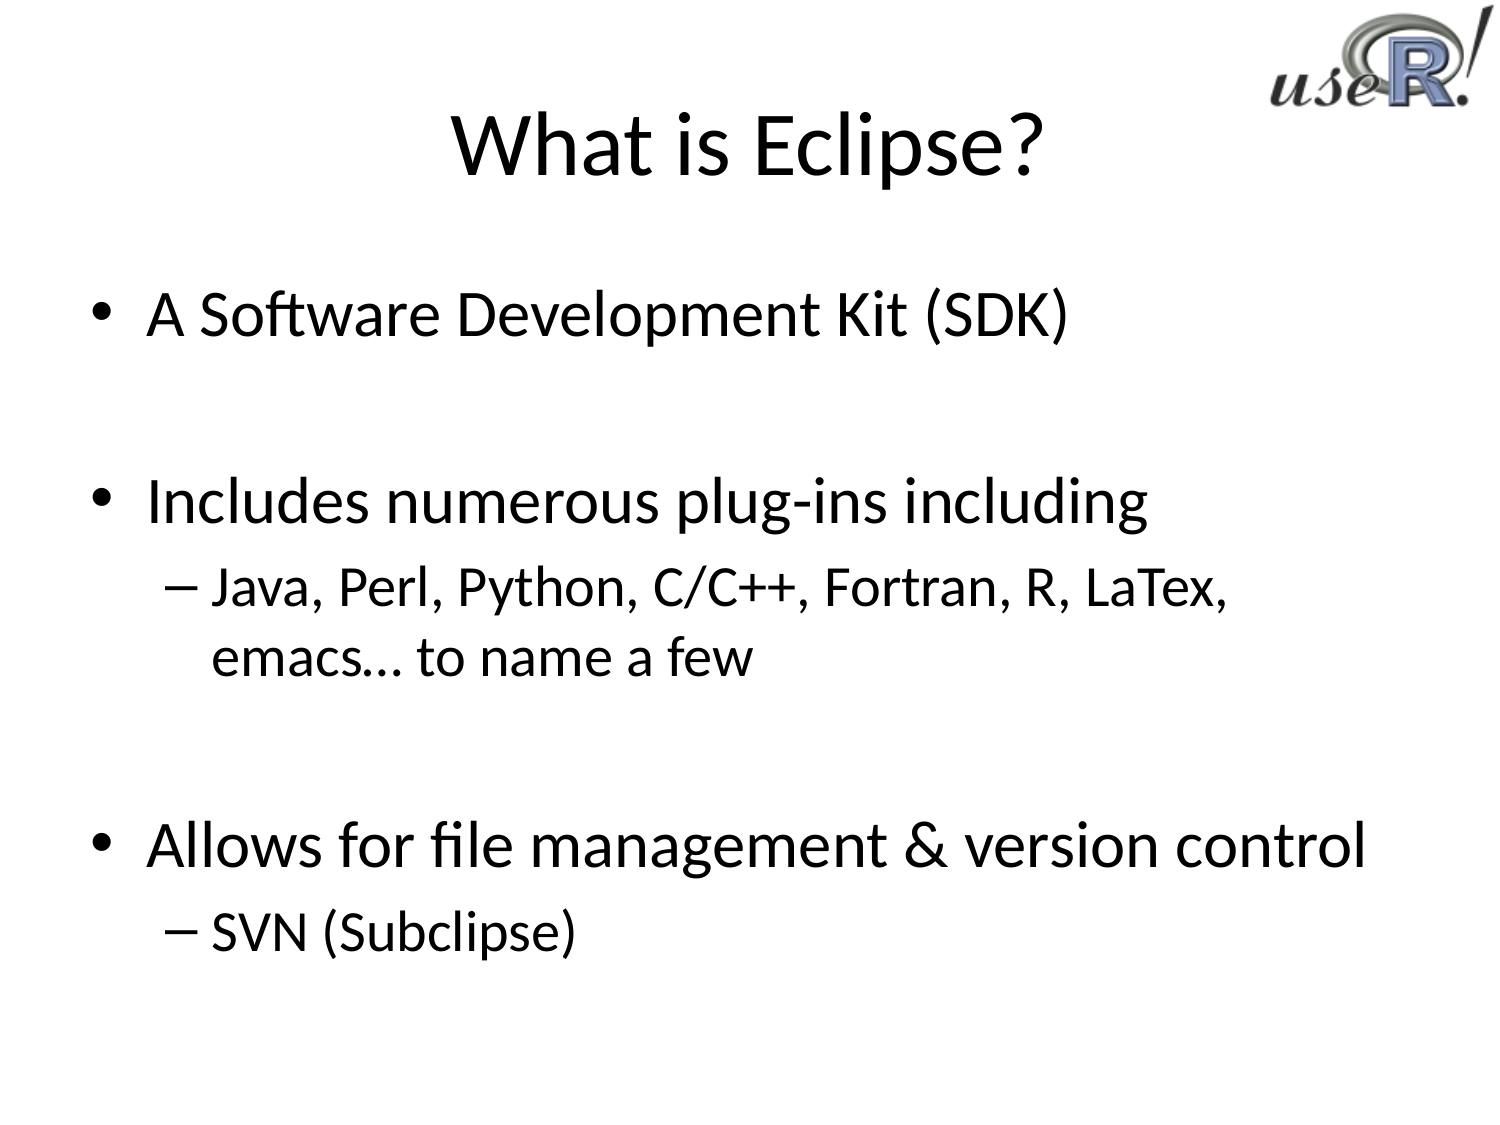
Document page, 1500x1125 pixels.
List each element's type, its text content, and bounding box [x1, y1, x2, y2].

list A Software Development Kit (SDK) Includes numerous plug-ins including Java, Perl, Python, C/C++, Fortran, R, LaTex, emacs… to name a few Allows for file management & version control SVN (Subclipse) [75, 262, 1425, 1005]
title What is Eclipse? [75, 45, 1425, 233]
picture [1265, 0, 1500, 113]
